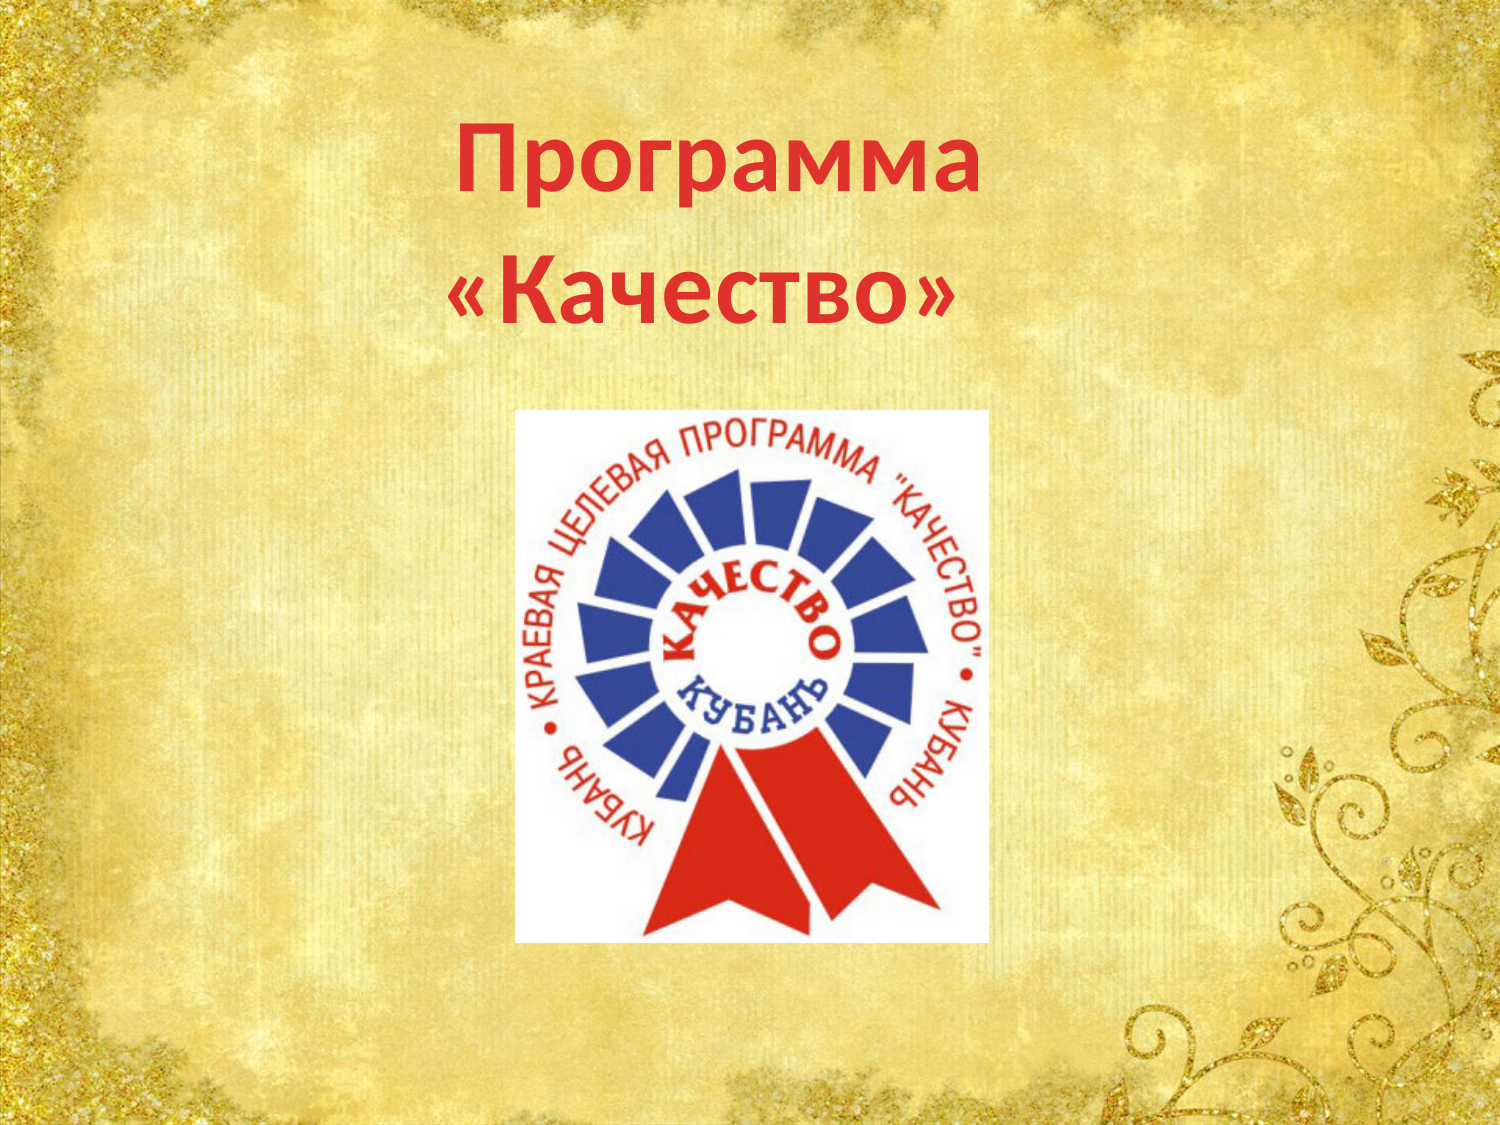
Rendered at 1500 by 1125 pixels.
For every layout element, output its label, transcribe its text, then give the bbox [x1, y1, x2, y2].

text_box Программа «Качество» [187, 46, 1222, 352]
picture [0, 0, 1500, 1125]
